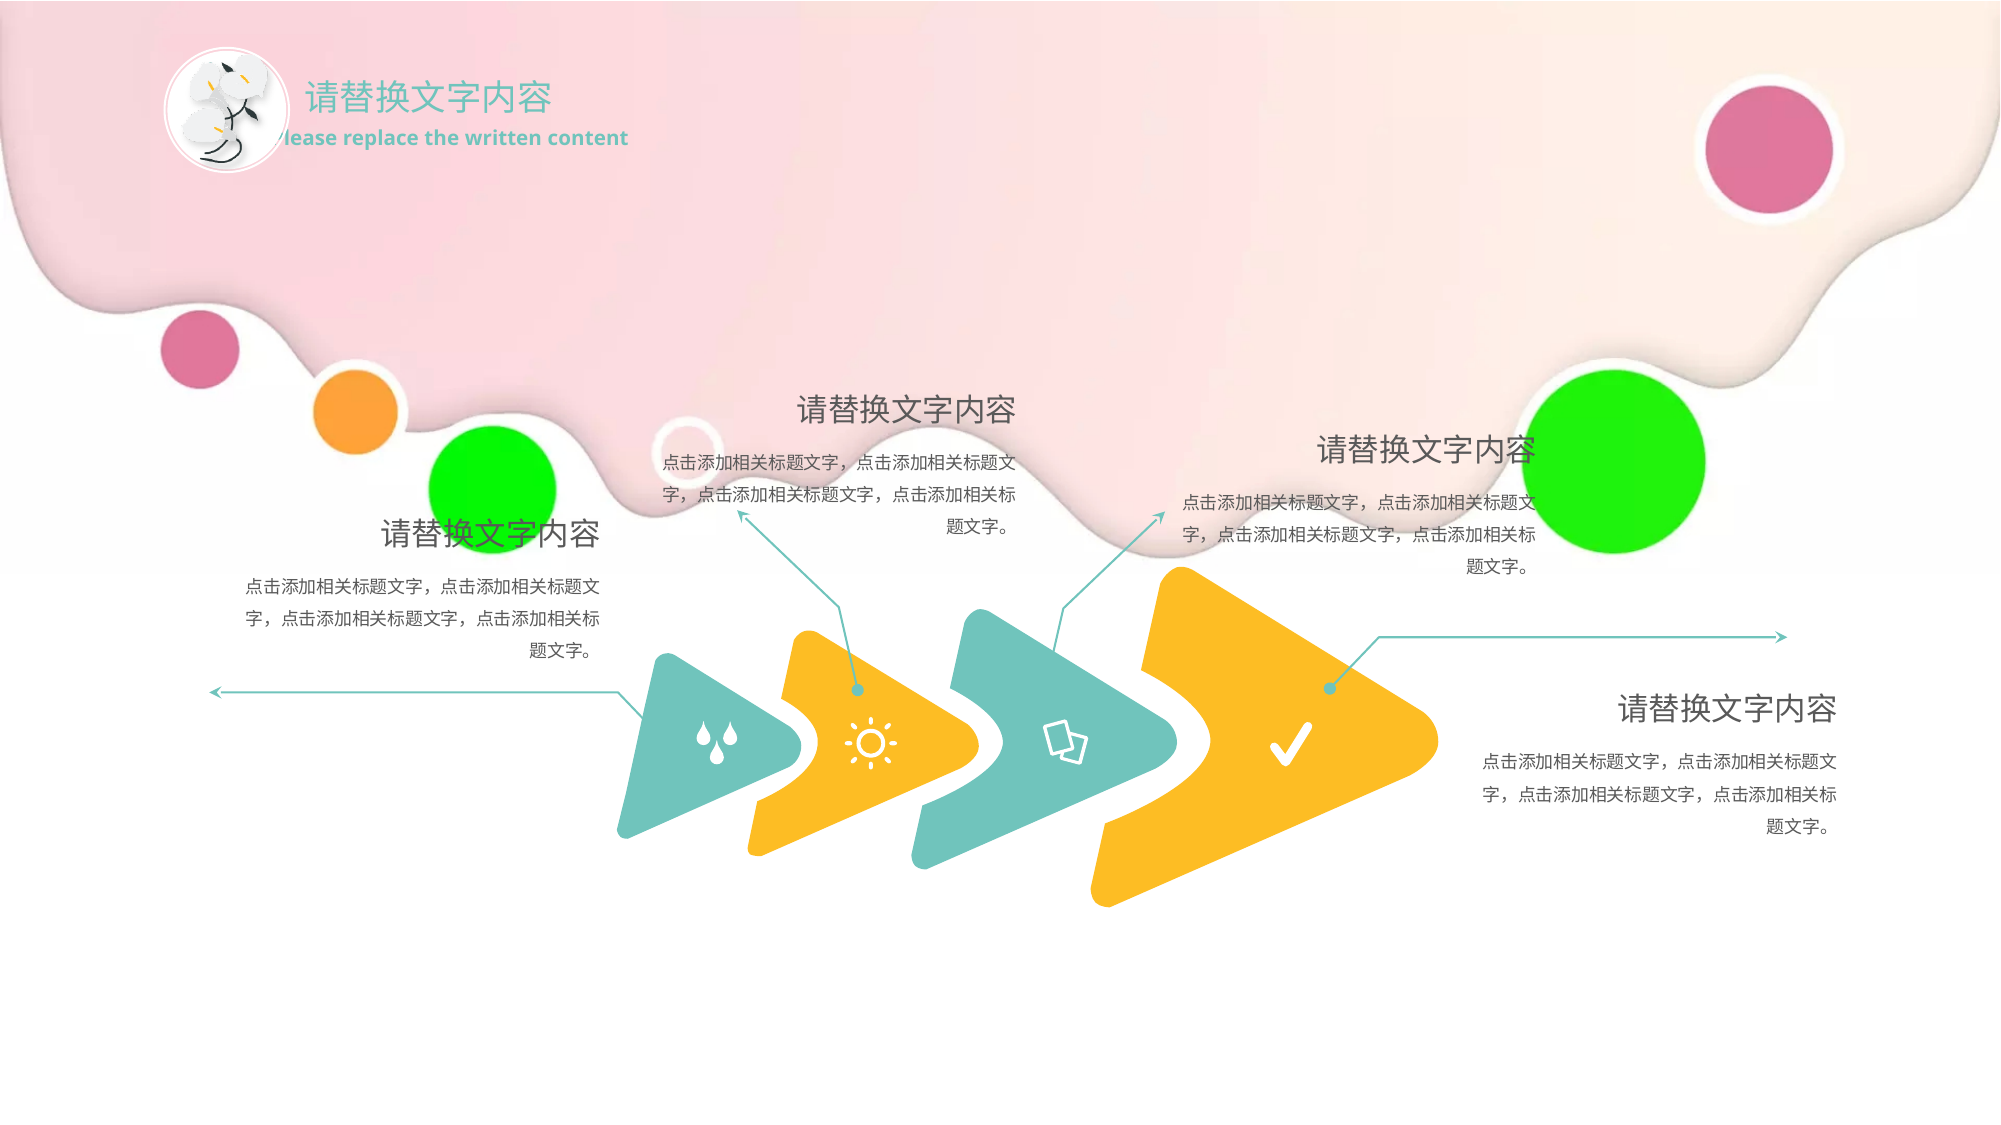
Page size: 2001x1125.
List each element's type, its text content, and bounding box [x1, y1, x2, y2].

text_box [1109, 511, 1166, 564]
text_box 请替换文字内容 [603, 381, 1018, 437]
text_box 请替换文字内容 [289, 67, 568, 125]
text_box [164, 47, 289, 173]
text_box 点击添加相关标题文字，点击添加相关标题文字，点击添加相关标题文字，点击添加相关标题文字。 [1180, 481, 1537, 571]
text_box [751, 531, 794, 564]
text_box 点击添加相关标题文字，点击添加相关标题文字，点击添加相关标题文字，点击添加相关标题文字。 [660, 440, 1018, 531]
text_box Please replace the written content [289, 117, 645, 157]
text_box [209, 686, 616, 739]
text_box [1439, 631, 1788, 677]
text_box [616, 564, 1439, 908]
text_box 点击添加相关标题文字，点击添加相关标题文字，点击添加相关标题文字，点击添加相关标题文字。 [244, 565, 601, 656]
text_box 请替换文字内容 [1123, 421, 1537, 477]
text_box 请替换文字内容 [187, 505, 601, 562]
text_box 点击添加相关标题文字，点击添加相关标题文字，点击添加相关标题文字，点击添加相关标题文字。 [1481, 740, 1838, 831]
picture [0, 1, 2001, 574]
text_box 请替换文字内容 [1439, 680, 1838, 736]
